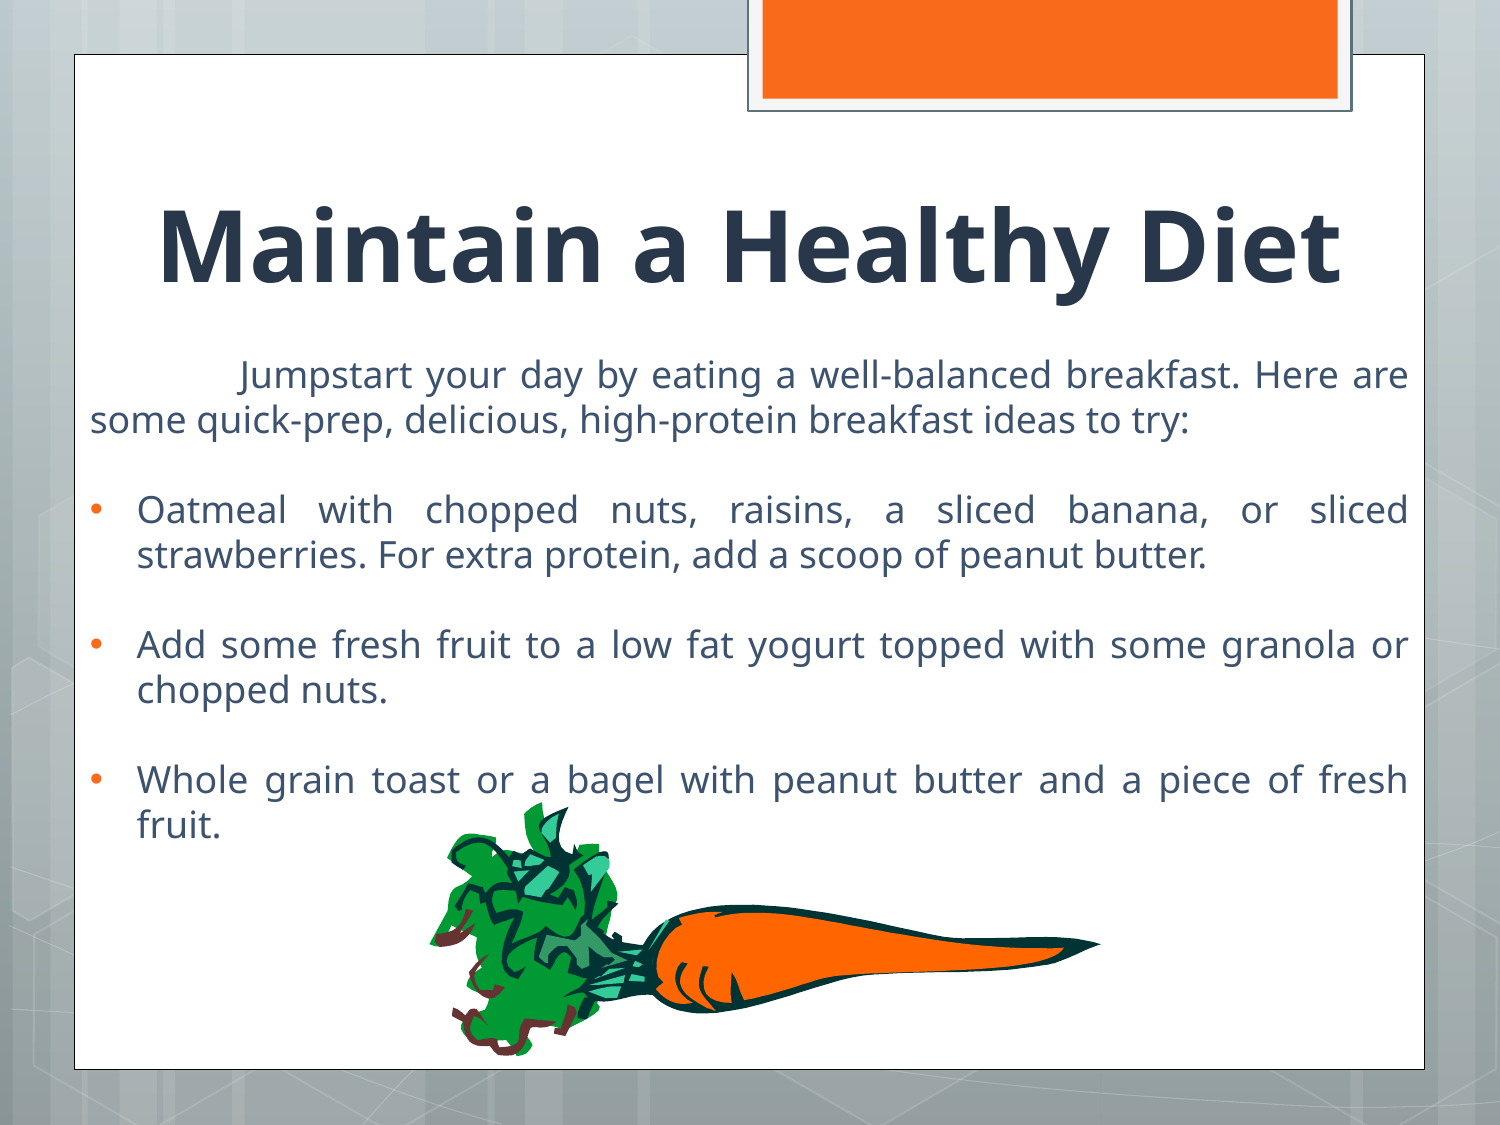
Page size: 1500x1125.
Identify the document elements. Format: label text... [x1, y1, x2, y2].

text_box Jumpstart your day by eating a well-balanced breakfast. Here are some quick-prep, delicious, high-protein breakfast ideas to try: Oatmeal with chopped nuts, raisins, a sliced banana, or sliced strawberries. For extra protein, add a scoop of peanut butter. Add some fresh fruit to a low fat yogurt topped with some granola or chopped nuts. Whole grain toast or a bagel with peanut butter and a piece of fresh fruit. [74, 343, 1425, 854]
text_box Maintain a Healthy Diet [0, 174, 1500, 310]
picture [424, 747, 1076, 1061]
